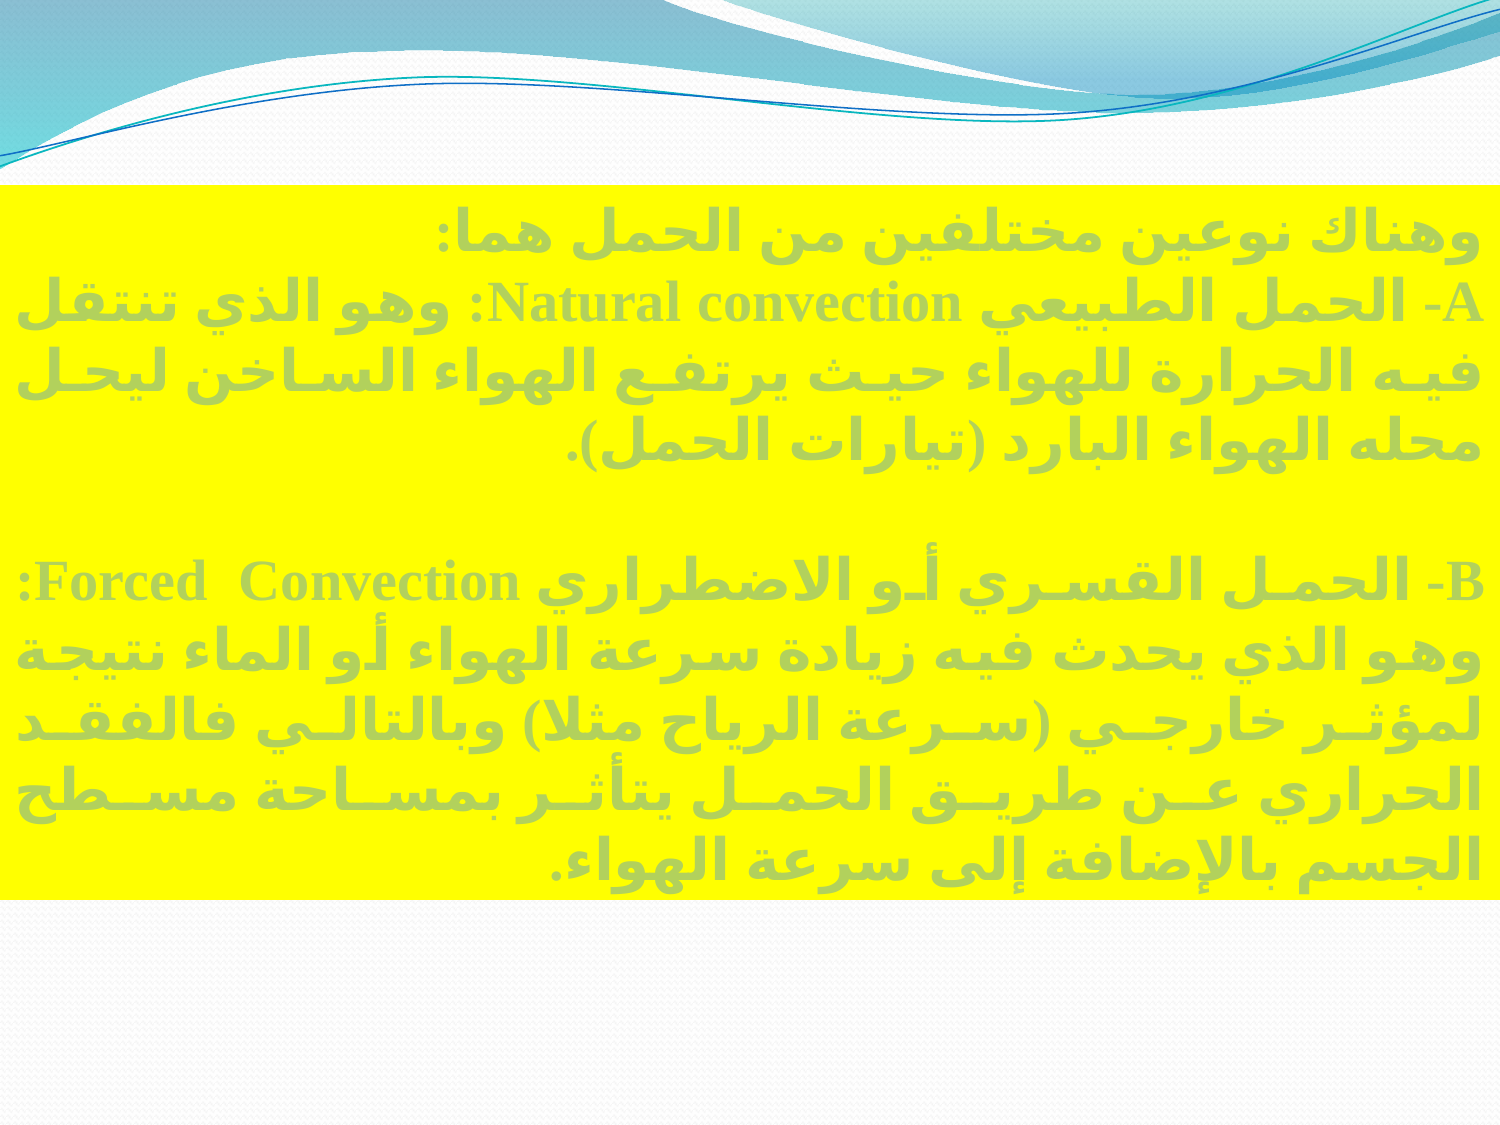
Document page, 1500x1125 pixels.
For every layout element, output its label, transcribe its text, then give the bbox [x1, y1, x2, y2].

text_box وهناك نوعين مختلفين من الحمل هما: A- الحمل الطبيعي Natural convection: وهو الذي تنتقل فيه الحرارة للهواء حيث يرتفع الهواء الساخن ليحل محله الهواء البارد (تيارات الحمل). B- الحمل القسري أو الاضطراري Forced Convection: وهو الذي يحدث فيه زيادة سرعة الهواء أو الماء نتيجة لمؤثر خارجي (سرعة الرياح مثلا) وبالتالي فالفقد الحراري عن طريق الحمل يتأثر بمساحة مسطح الجسم بالإضافة إلى سرعة الهواء. [0, 185, 1500, 900]
